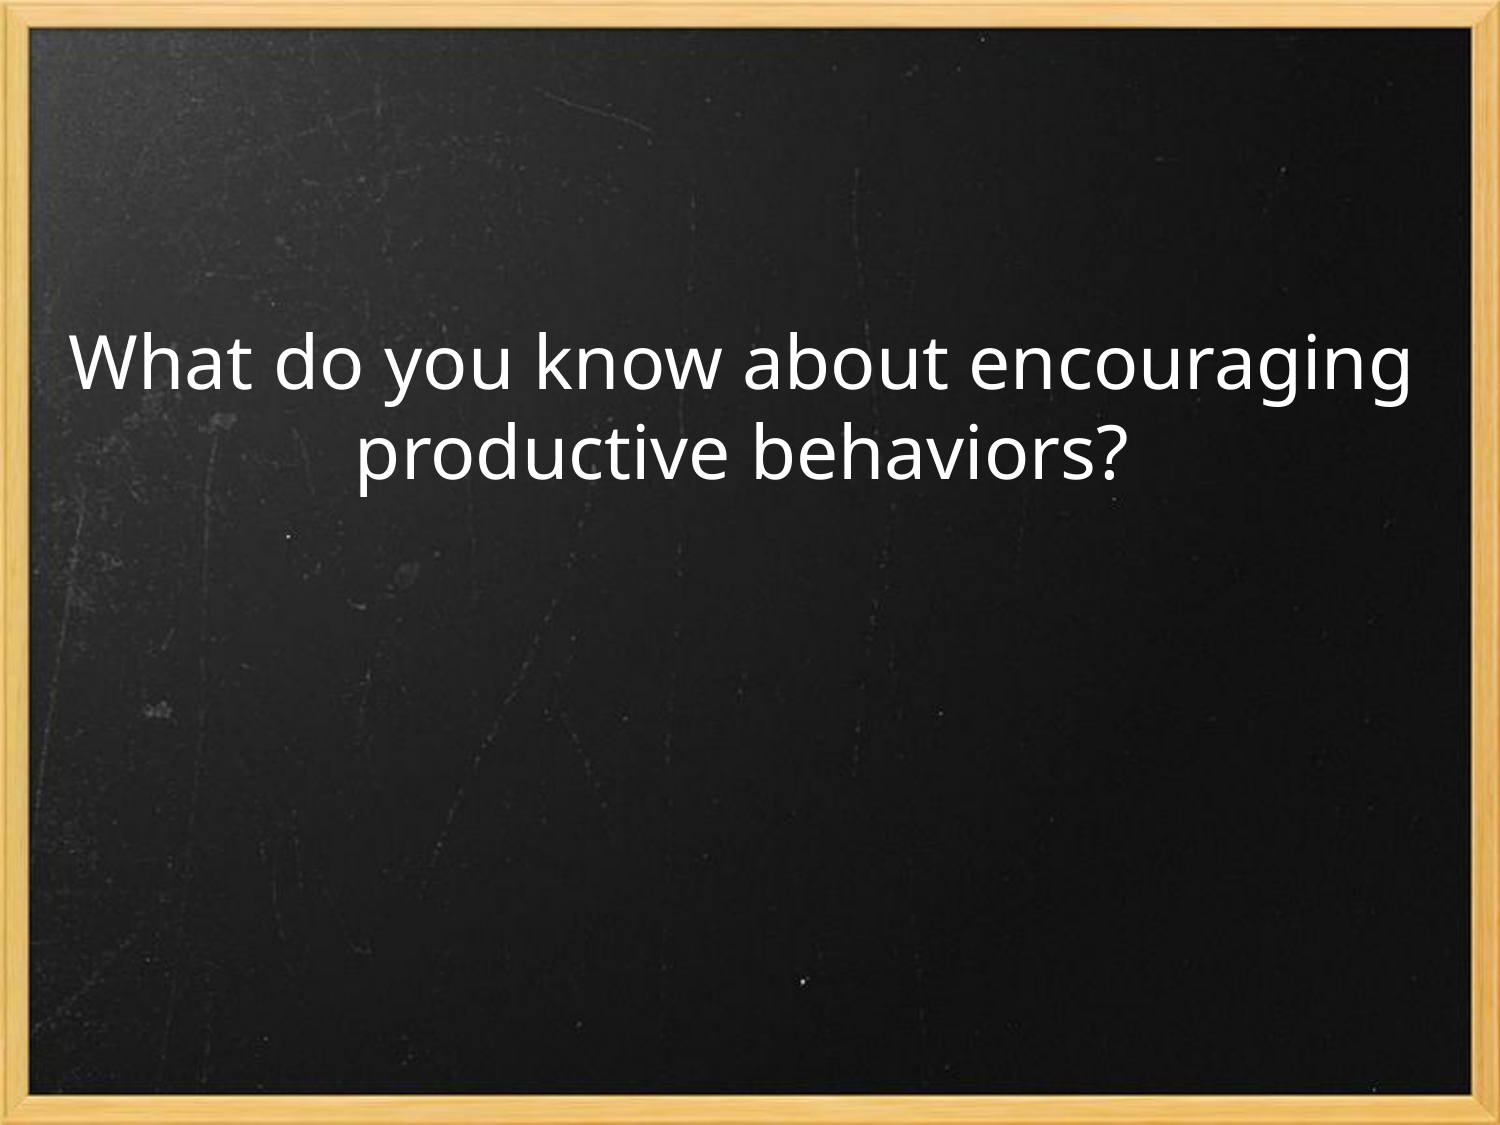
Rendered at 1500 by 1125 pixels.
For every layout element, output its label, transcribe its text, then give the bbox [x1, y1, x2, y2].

picture [0, 0, 1500, 1125]
title What do you know about encouraging productive behaviors? [30, 299, 1455, 601]
